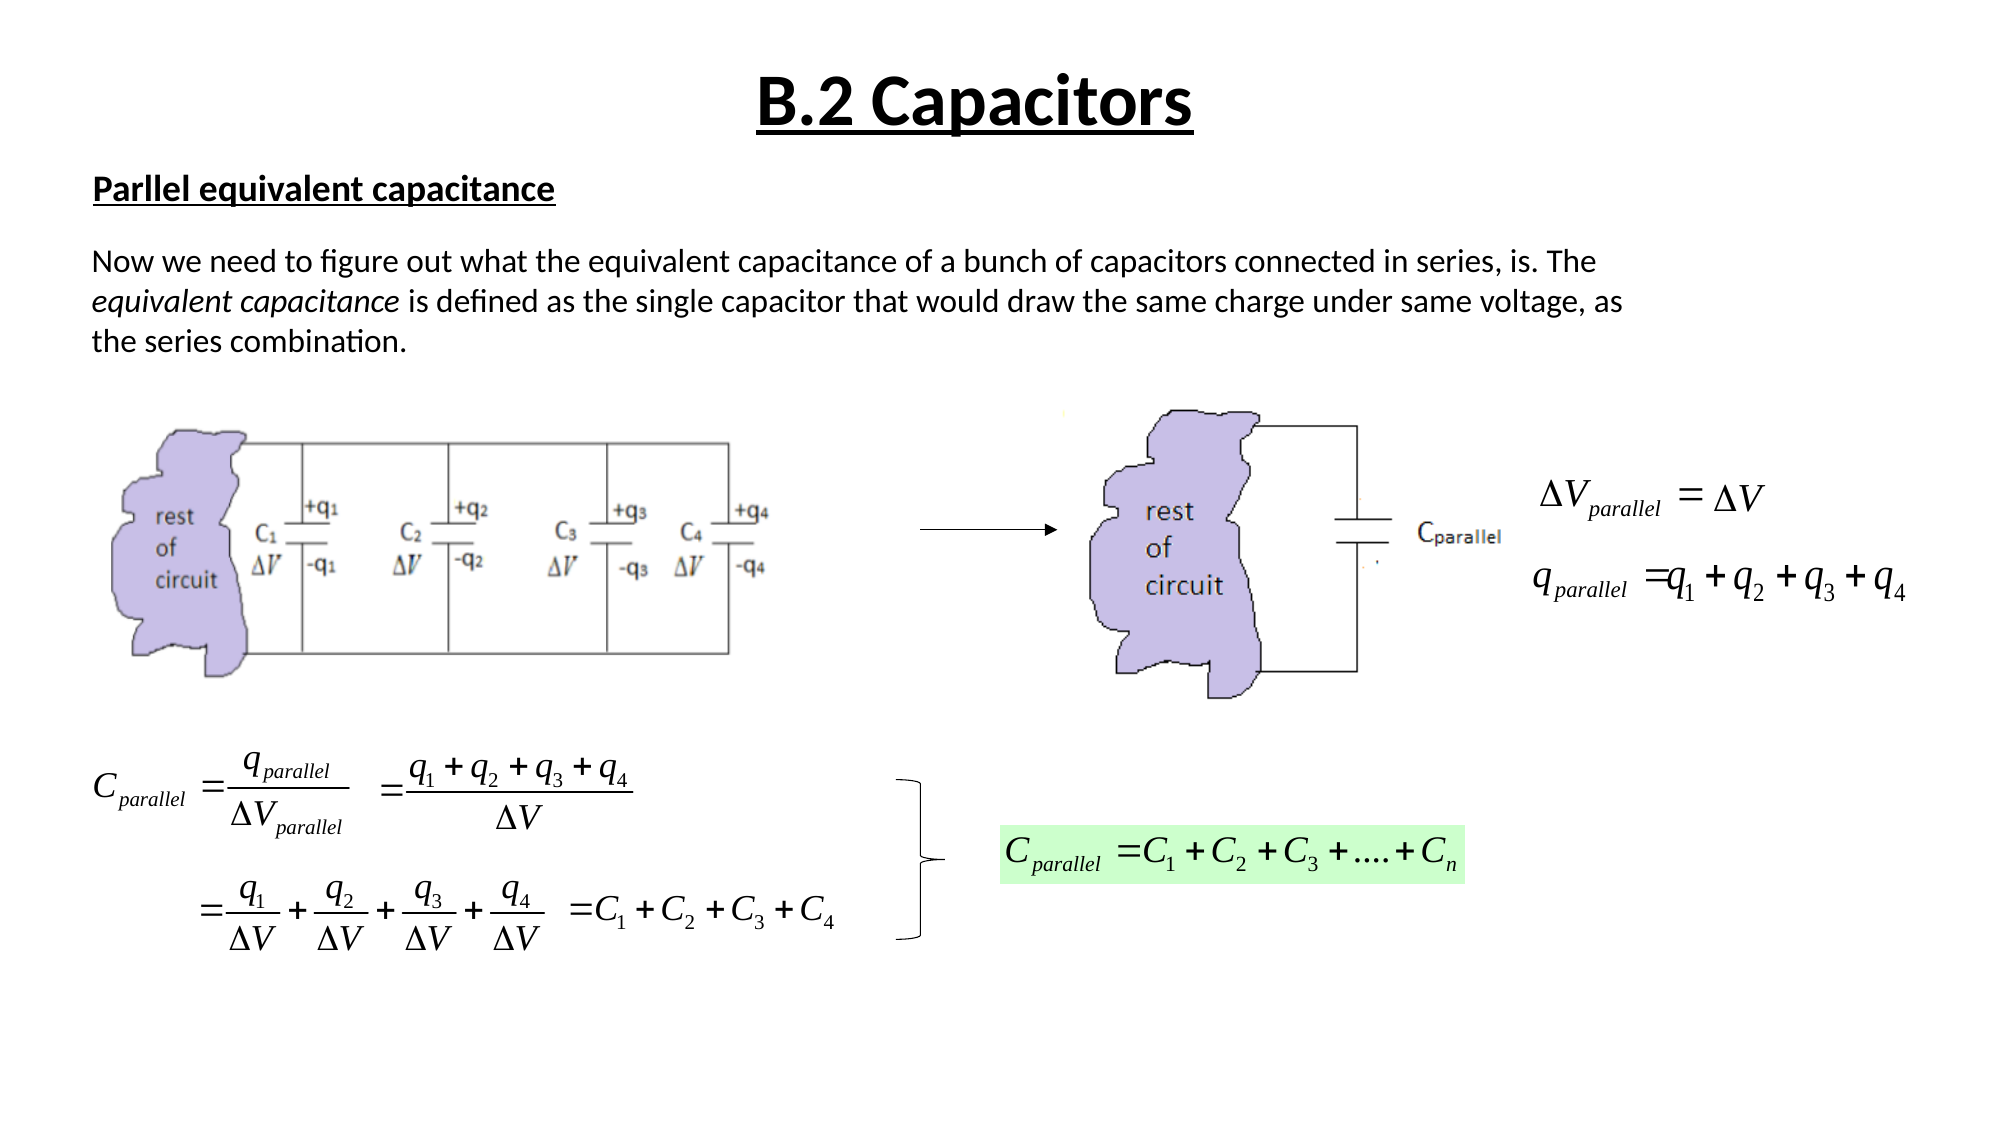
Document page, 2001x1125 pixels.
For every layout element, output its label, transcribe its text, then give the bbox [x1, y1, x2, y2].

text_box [191, 864, 553, 959]
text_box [561, 883, 840, 939]
text_box B.2 Capacitors [741, 53, 1213, 152]
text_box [1707, 474, 1774, 521]
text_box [87, 733, 358, 846]
text_box [895, 779, 945, 940]
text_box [372, 743, 639, 838]
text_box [1533, 466, 1705, 530]
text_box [1660, 543, 1913, 613]
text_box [87, 411, 889, 687]
text_box Parllel equivalent capacitance [78, 156, 572, 216]
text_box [999, 824, 1465, 885]
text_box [1057, 396, 1518, 710]
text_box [1526, 547, 1660, 611]
text_box Now we need to figure out what the equivalent capacitance of a bunch of capacitors connected in series, is. The equivalent capacitance is defined as the single capacitor that would draw the same charge under same voltage, as the series combination. [76, 231, 1652, 367]
